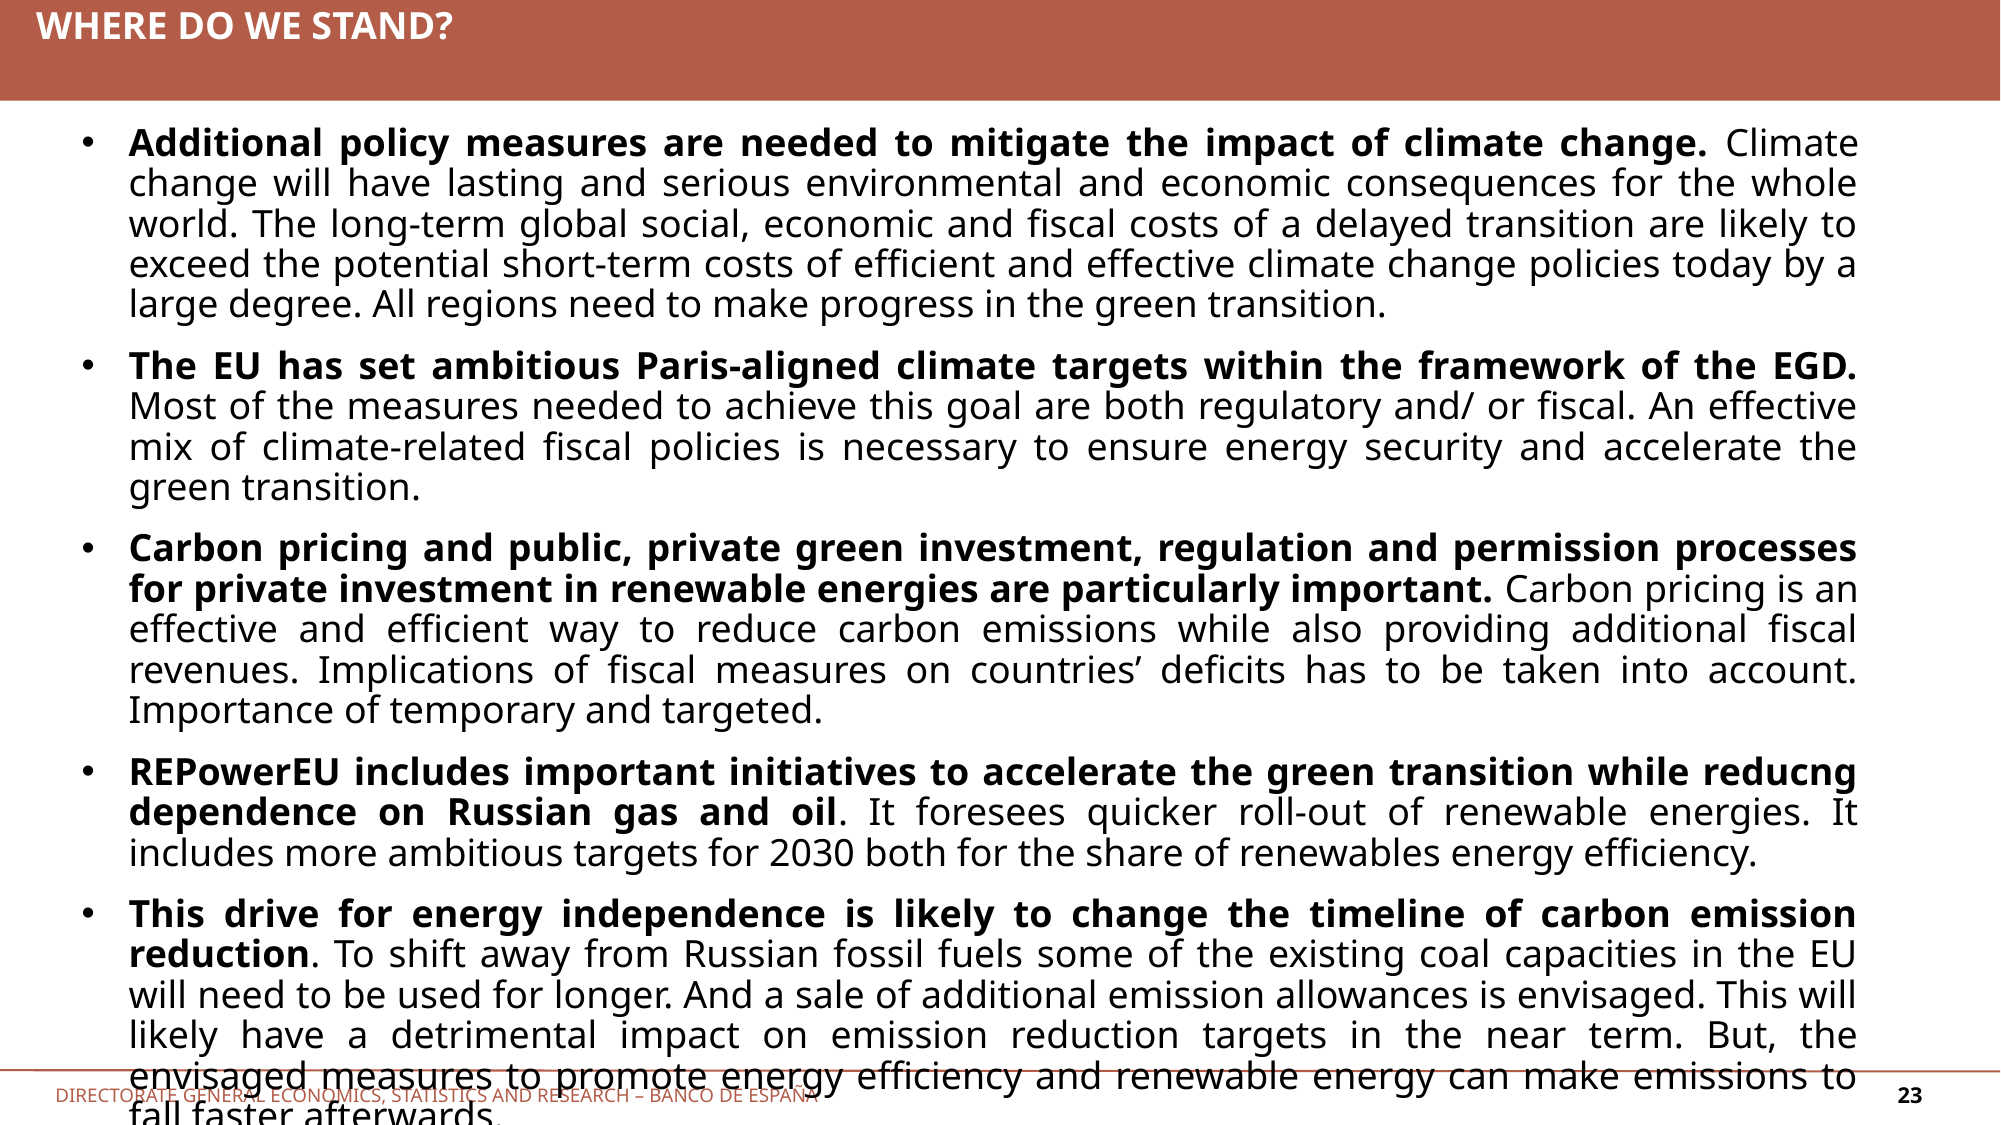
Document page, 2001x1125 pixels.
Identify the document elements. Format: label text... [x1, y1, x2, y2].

title Where do we stand? [21, 0, 1983, 91]
list Additional policy measures are needed to mitigate the impact of climate change. Climate change will have lasting and serious environmental and economic consequences for the whole world. The long-term global social, economic and fiscal costs of a delayed transition are likely to exceed the potential short-term costs of efficient and effective climate change policies today by a large degree. All regions need to make progress in the green transition. The EU has set ambitious Paris-aligned climate targets within the framework of the EGD. Most of the measures needed to achieve this goal are both regulatory and/ or fiscal. An effective mix of climate-related fiscal policies is necessary to ensure energy security and accelerate the green transition. Carbon pricing and public, private green investment, regulation and permission processes for private investment in renewable energies are particularly important. Carbon pricing is an effective and efficient way to reduce carbon emissions while also providing additional fiscal revenues. Implications of fiscal measures on countries’ deficits has to be taken into account. Importance of temporary and targeted. REPowerEU includes important initiatives to accelerate the green transition while reducng dependence on Russian gas and oil. It foresees quicker roll-out of renewable energies. It includes more ambitious targets for 2030 both for the share of renewables energy efficiency. This drive for energy independence is likely to change the timeline of carbon emission reduction. To shift away from Russian fossil fuels some of the existing coal capacities in the EU will need to be used for longer. And a sale of additional emission allowances is envisaged. This will likely have a detrimental impact on emission reduction targets in the near term. But, the envisaged measures to promote energy efficiency and renewable energy can make emissions to fall faster afterwards. [66, 116, 1875, 1078]
slide_number 23 [1843, 1074, 1938, 1122]
